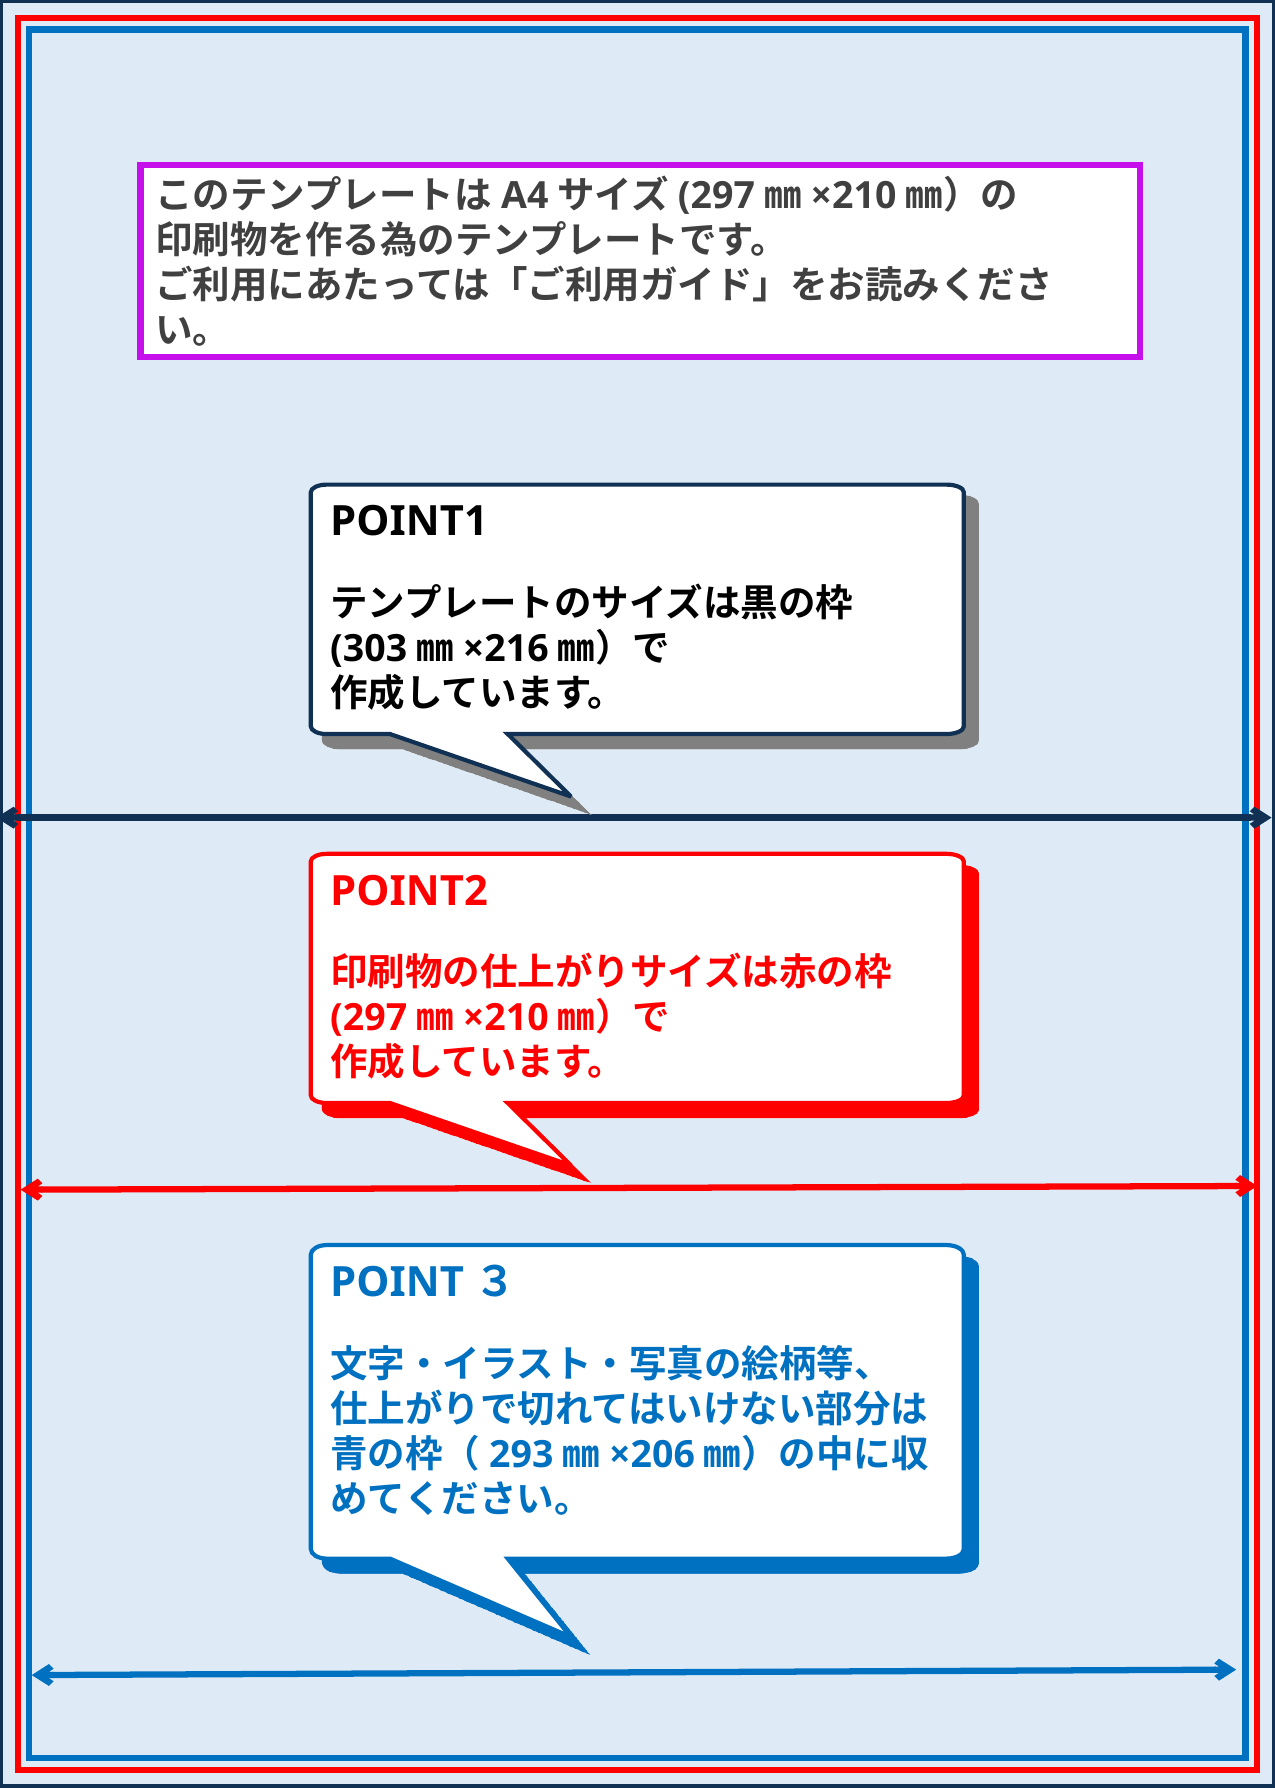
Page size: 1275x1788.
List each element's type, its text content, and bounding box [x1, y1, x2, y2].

text_box POINT３ 文字・イラスト・写真の絵柄等、 仕上がりで切れてはいけない部分は 青の枠（293㎜×206㎜）の中に収めてください。 [310, 1245, 964, 1638]
text_box このテンプレートはA4サイズ(297㎜×210㎜）の 印刷物を作る為のテンプレートです。 ご利用にあたっては「ご利用ガイド」をお読みください。 [139, 164, 1141, 358]
text_box POINT2 印刷物の仕上がりサイズは赤の枠(297㎜×210㎜）で 作成しています。 [310, 853, 964, 1166]
text_box [17, 17, 1258, 814]
text_box [28, 1190, 1247, 1759]
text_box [20, 1185, 1258, 1190]
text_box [31, 1669, 1237, 1676]
text_box [28, 28, 1247, 814]
text_box POINT1 テンプレートのサイズは黒の枠 (303㎜×216㎜）で 作成しています。 [310, 484, 964, 797]
text_box [0, 0, 1275, 1788]
text_box [28, 821, 1247, 1185]
text_box [17, 821, 1258, 1771]
